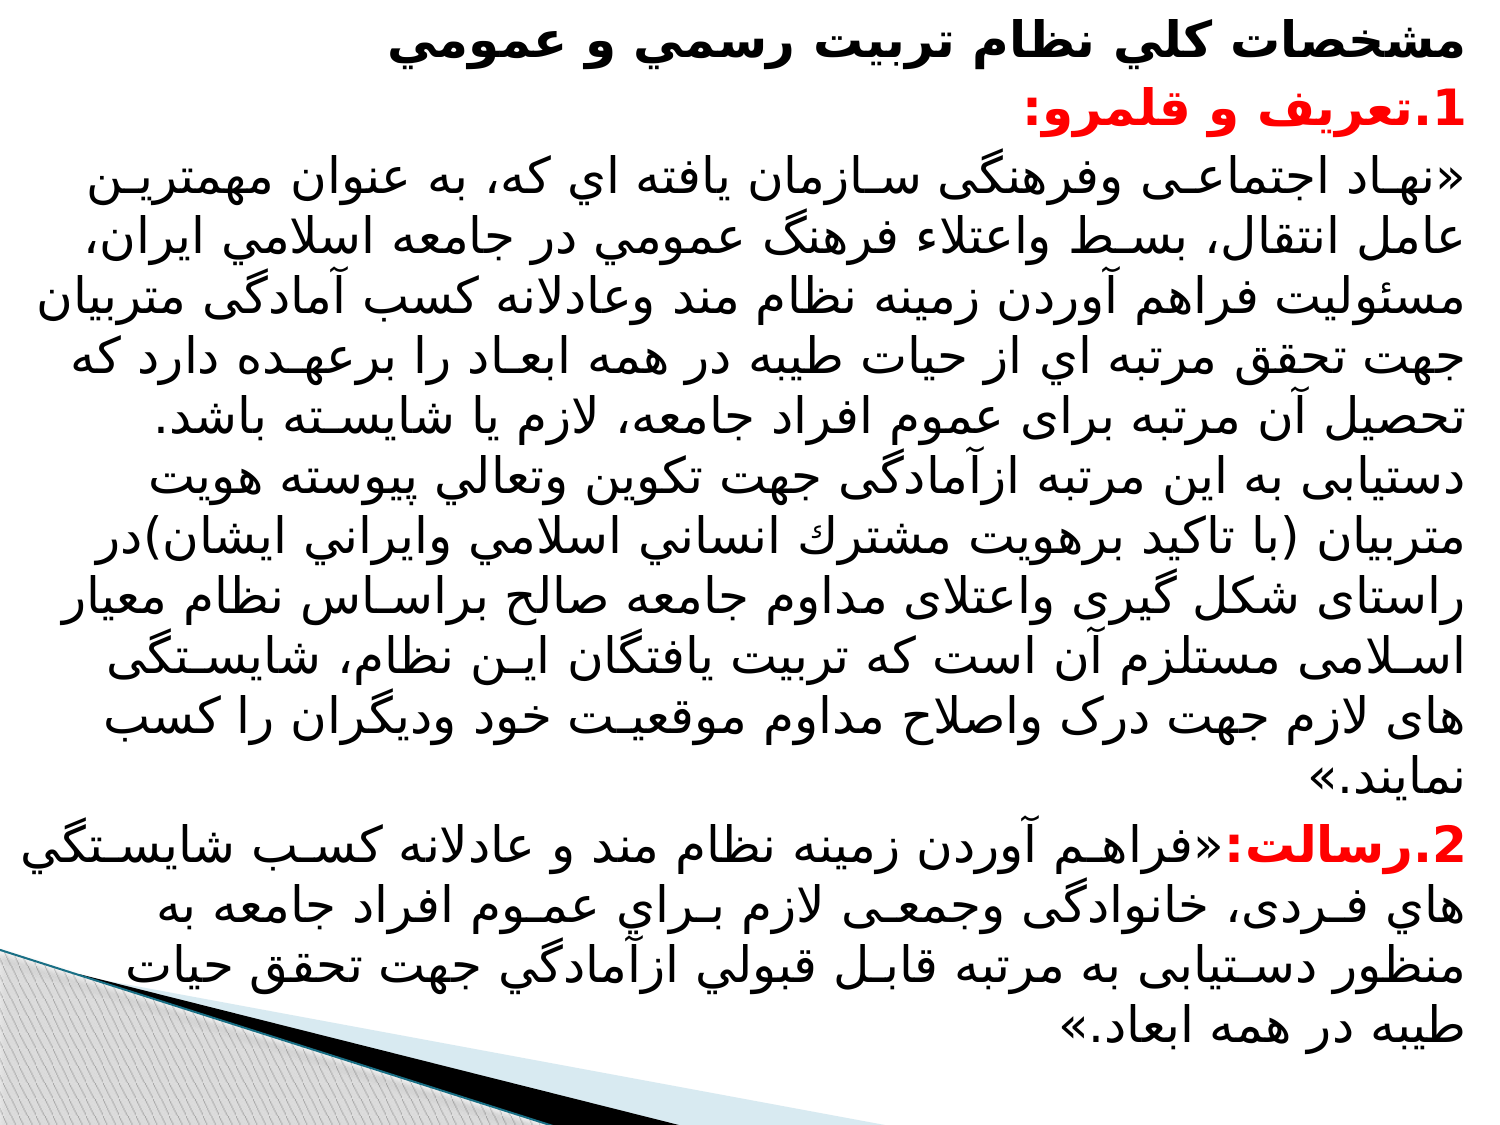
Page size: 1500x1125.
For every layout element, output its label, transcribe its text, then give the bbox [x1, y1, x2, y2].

list مشخصات کلي نظام تربيت رسمي و عمومي 1.تعريف و قلمرو: «نهـاد اجتماعـی وفرهنگی سـازمان يافته اي که، به عنوان مهمتريـن عامل انتقال، بسـط واعتلاء فرهنگ عمومي در جامعه اسلامي ايران، مسئوليت فراهم آوردن زمينه نظام مند وعادلانه کسب آمادگی متربيان جهت تحقق مرتبه اي از حيات طيبه در همه ابعـاد را برعهـده دارد که تحصيل آن مرتبه برای عموم افراد جامعه، لازم يا شايسـته باشد. دستيابی به اين مرتبه ازآمادگی جهت تكوين وتعالي پيوسته هويت متربيان (با تاكيد برهويت مشترك انساني اسلامي وايراني ايشان)در راستای شکل گيری واعتلای مداوم جامعه صالح براسـاس نظام معيار اسـلامی مستلزم آن است که تربيت يافتگان ايـن نظام، شايسـتگی های لازم جهت درک واصلاح مداوم موقعيـت خود وديگران را کسب نمايند.» 2.رسالت:«فراهـم آوردن زمينه نظام مند و عادلانه کسـب شايسـتگي هاي فـردی، خانوادگی وجمعـی لازم بـراي عمـوم افراد جامعه به منظور دسـتيابی به مرتبه قابـل قبولي ازآمادگي جهت تحقق حيات طيبه در همه ابعاد.» [0, 0, 1500, 1125]
